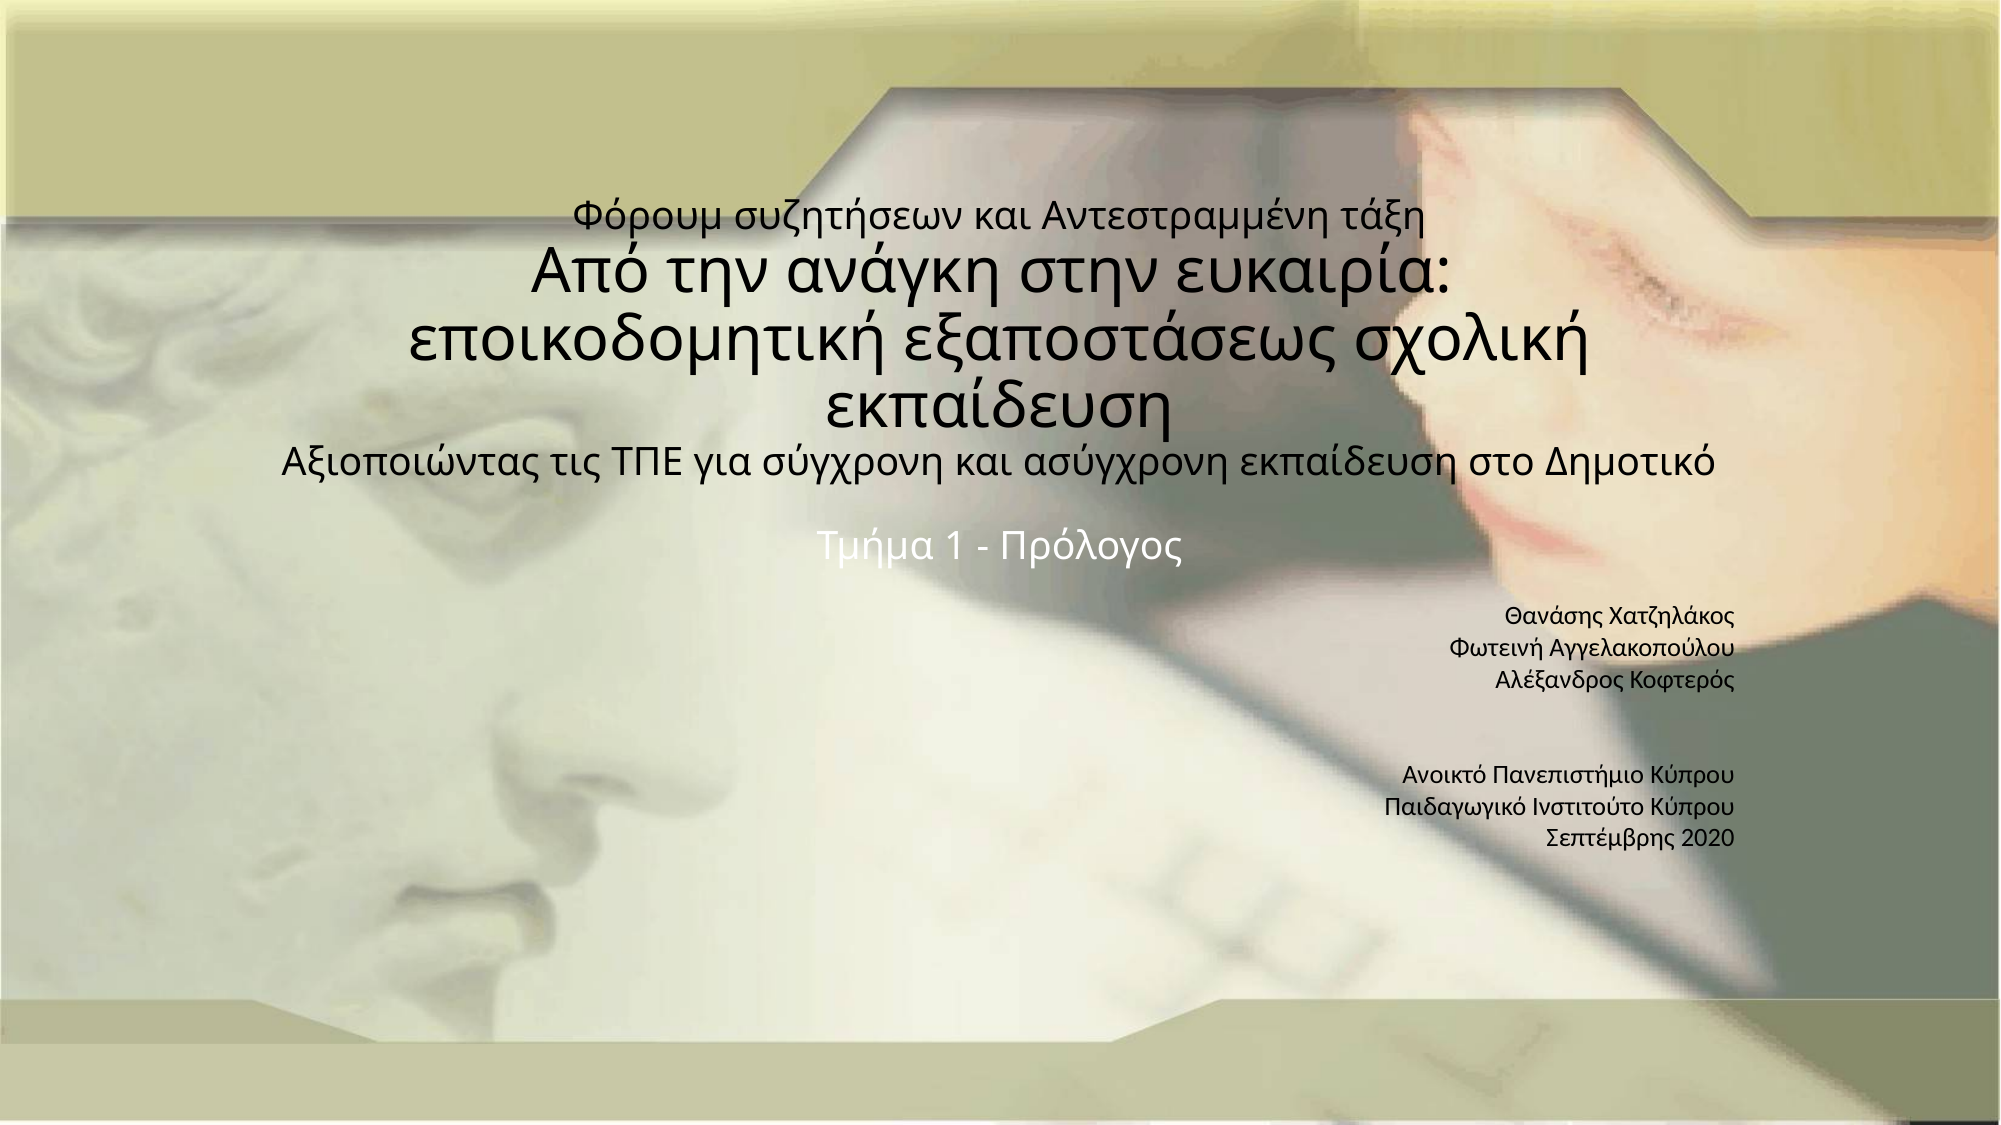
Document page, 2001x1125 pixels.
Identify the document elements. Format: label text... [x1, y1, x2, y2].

subtitle Θανάσης Χατζηλάκος Φωτεινή Αγγελακοπούλου Αλέξανδρος Κοφτερός Ανοικτό Πανεπιστήμιο Κύπρου Παιδαγωγικό Ινστιτούτο Κύπρου Σεπτέμβρης 2020 [249, 590, 1750, 863]
title Φόρουμ συζητήσεων και Αντεστραμμένη τάξη Από την ανάγκη στην ευκαιρία: εποικοδομητική εξαποστάσεως σχολική εκπαίδευση Αξιοποιώντας τις ΤΠΕ για σύγχρονη και ασύγχρονη εκπαίδευση στο Δημοτικό Τμήμα 1 - Πρόλογος [249, 184, 1750, 576]
picture [0, 0, 2001, 1125]
